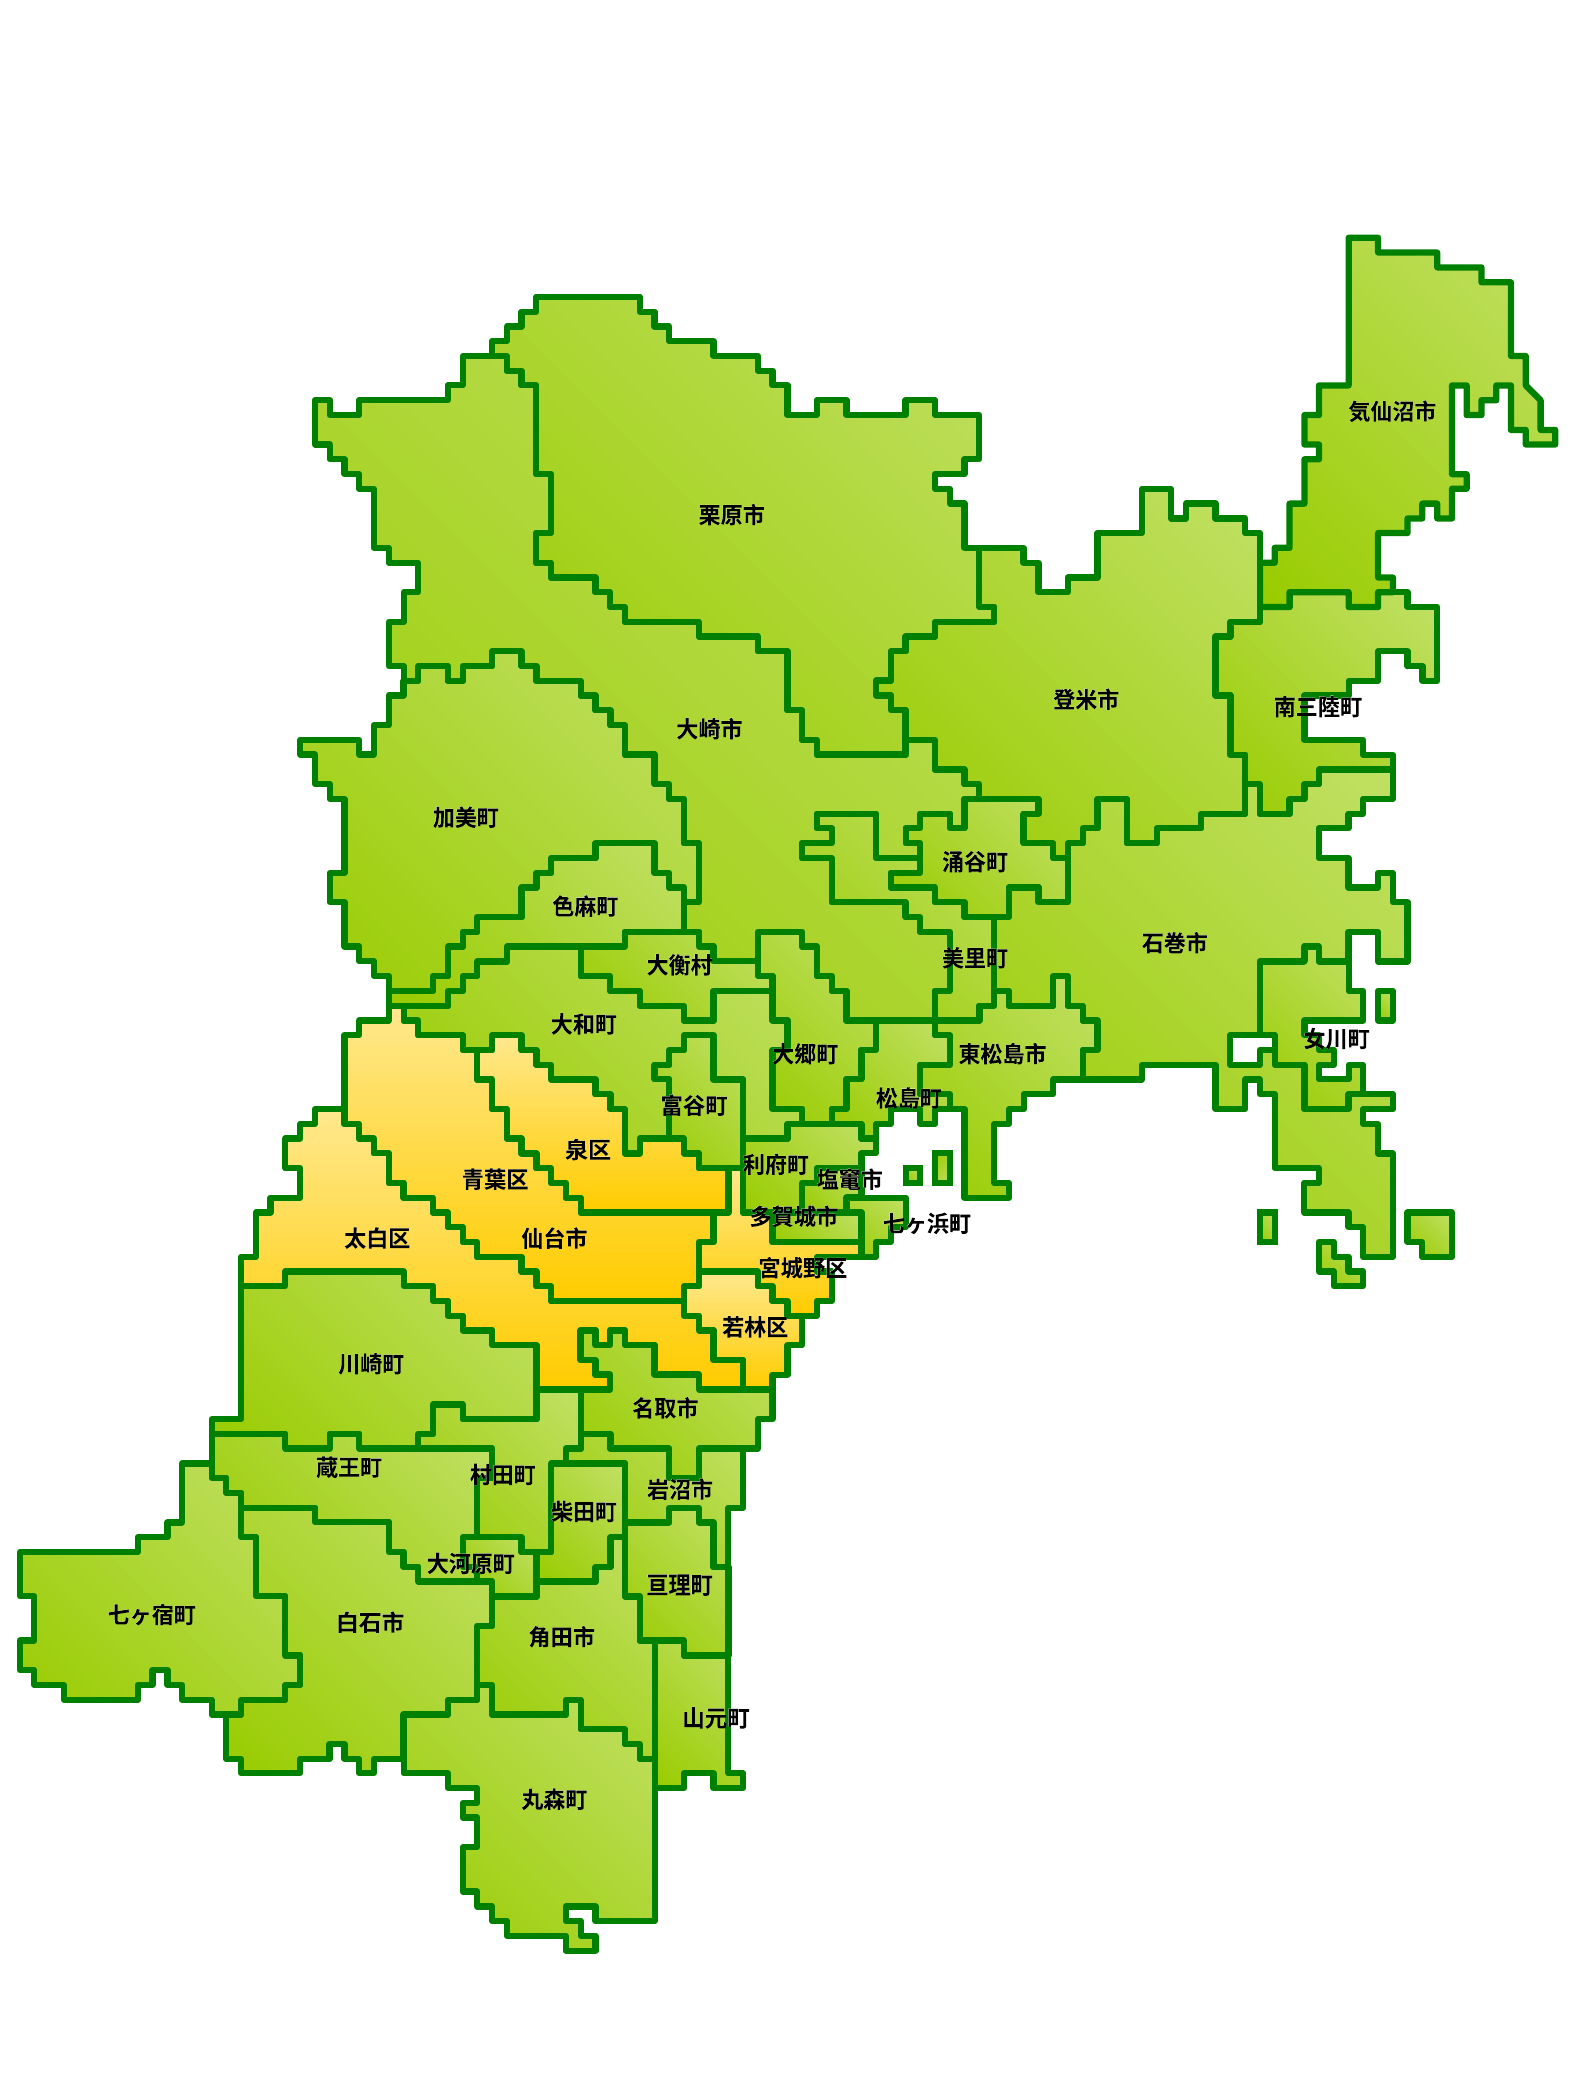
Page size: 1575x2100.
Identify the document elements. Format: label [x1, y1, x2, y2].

text_box [1141, 931, 1208, 954]
text_box [646, 1477, 713, 1501]
text_box [462, 1167, 528, 1191]
text_box [683, 1706, 750, 1730]
text_box [1053, 687, 1119, 711]
text_box [1348, 399, 1436, 423]
text_box [338, 1610, 404, 1634]
text_box [698, 503, 765, 526]
text_box [338, 1352, 404, 1375]
text_box [759, 1256, 847, 1279]
text_box [528, 1625, 595, 1648]
text_box [875, 1086, 942, 1109]
text_box [646, 953, 713, 976]
text_box [646, 1573, 713, 1597]
text_box [942, 850, 1008, 873]
text_box [1303, 1027, 1370, 1050]
text_box [552, 894, 618, 918]
text_box [108, 1603, 196, 1626]
text_box [550, 1500, 617, 1523]
text_box [632, 1396, 698, 1419]
text_box [469, 1463, 536, 1486]
text_box [722, 1315, 788, 1338]
text_box [344, 1226, 410, 1250]
text_box [521, 1226, 587, 1250]
text_box [565, 1138, 611, 1161]
text_box [883, 1212, 971, 1235]
text_box [521, 1787, 587, 1811]
text_box [550, 1012, 617, 1036]
text_box [661, 1093, 728, 1117]
text_box [19, 237, 1556, 1951]
text_box [958, 1042, 1047, 1065]
text_box [1274, 695, 1362, 718]
text_box [427, 1551, 515, 1575]
text_box [316, 1455, 382, 1479]
text_box [742, 1153, 809, 1176]
text_box [816, 1167, 883, 1191]
text_box [750, 1204, 838, 1228]
text_box [432, 805, 499, 829]
text_box [772, 1042, 838, 1065]
text_box [676, 717, 743, 740]
text_box [942, 946, 1008, 969]
